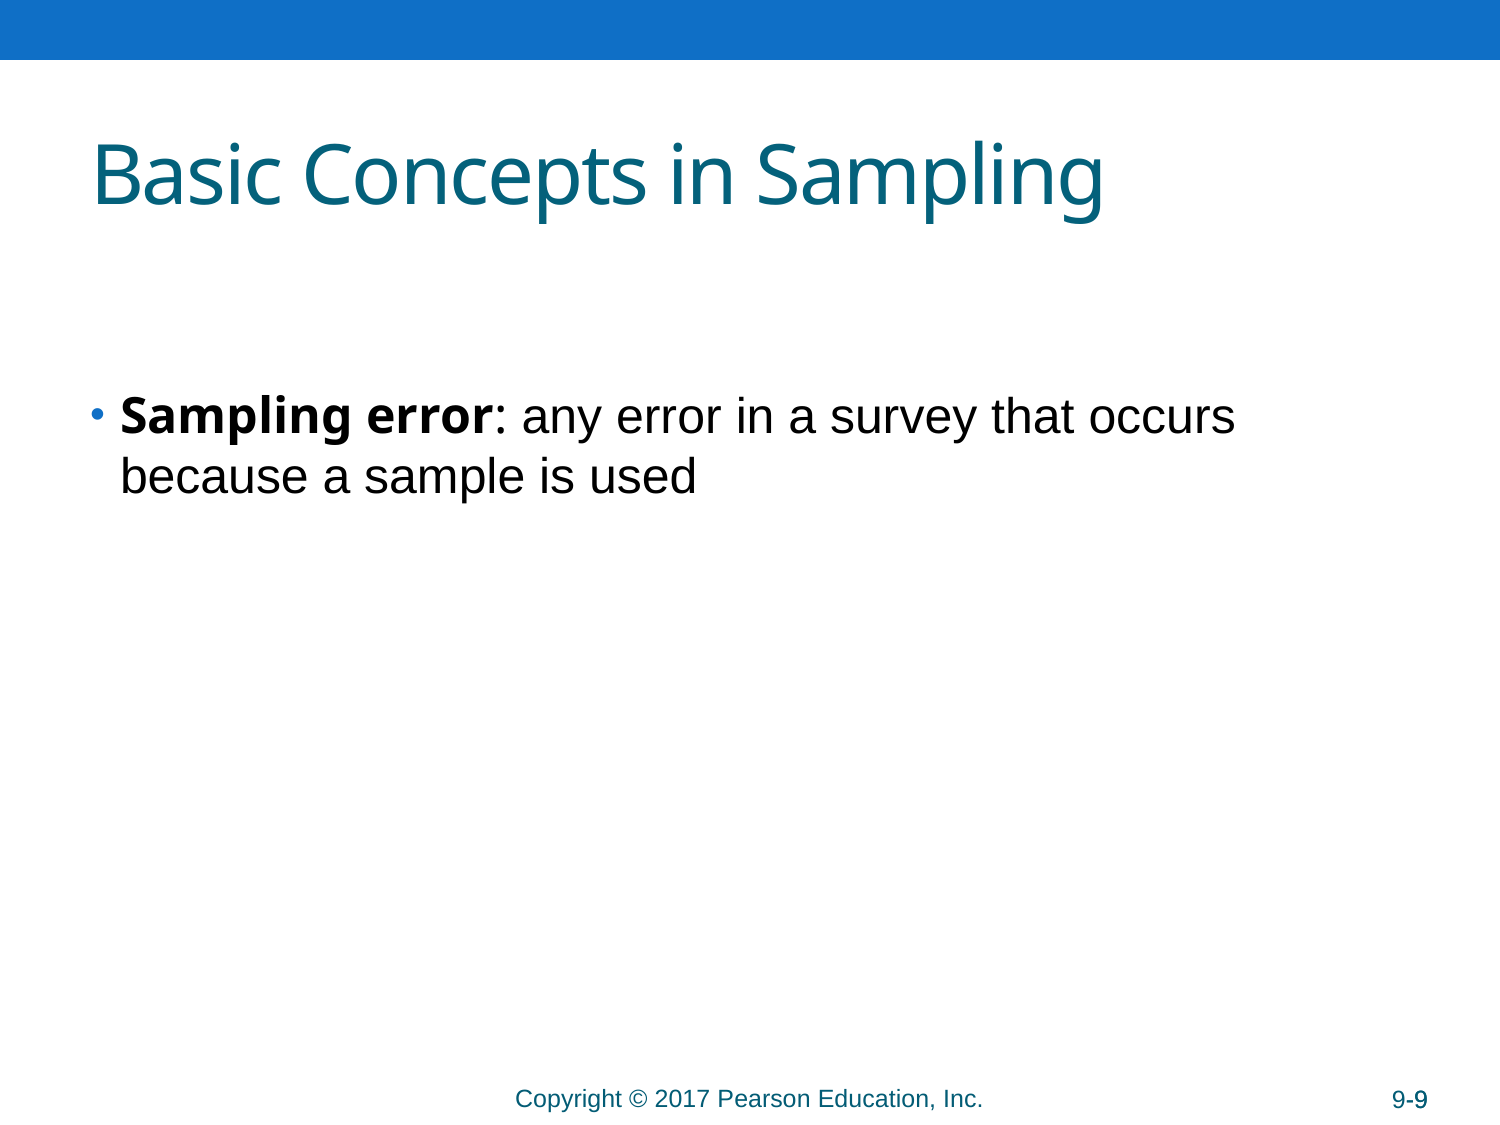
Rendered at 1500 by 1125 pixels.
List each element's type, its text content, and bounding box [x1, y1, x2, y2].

title Basic Concepts in Sampling [75, 90, 1425, 253]
list Sampling error: any error in a survey that occurs because a sample is used [75, 376, 1425, 1125]
